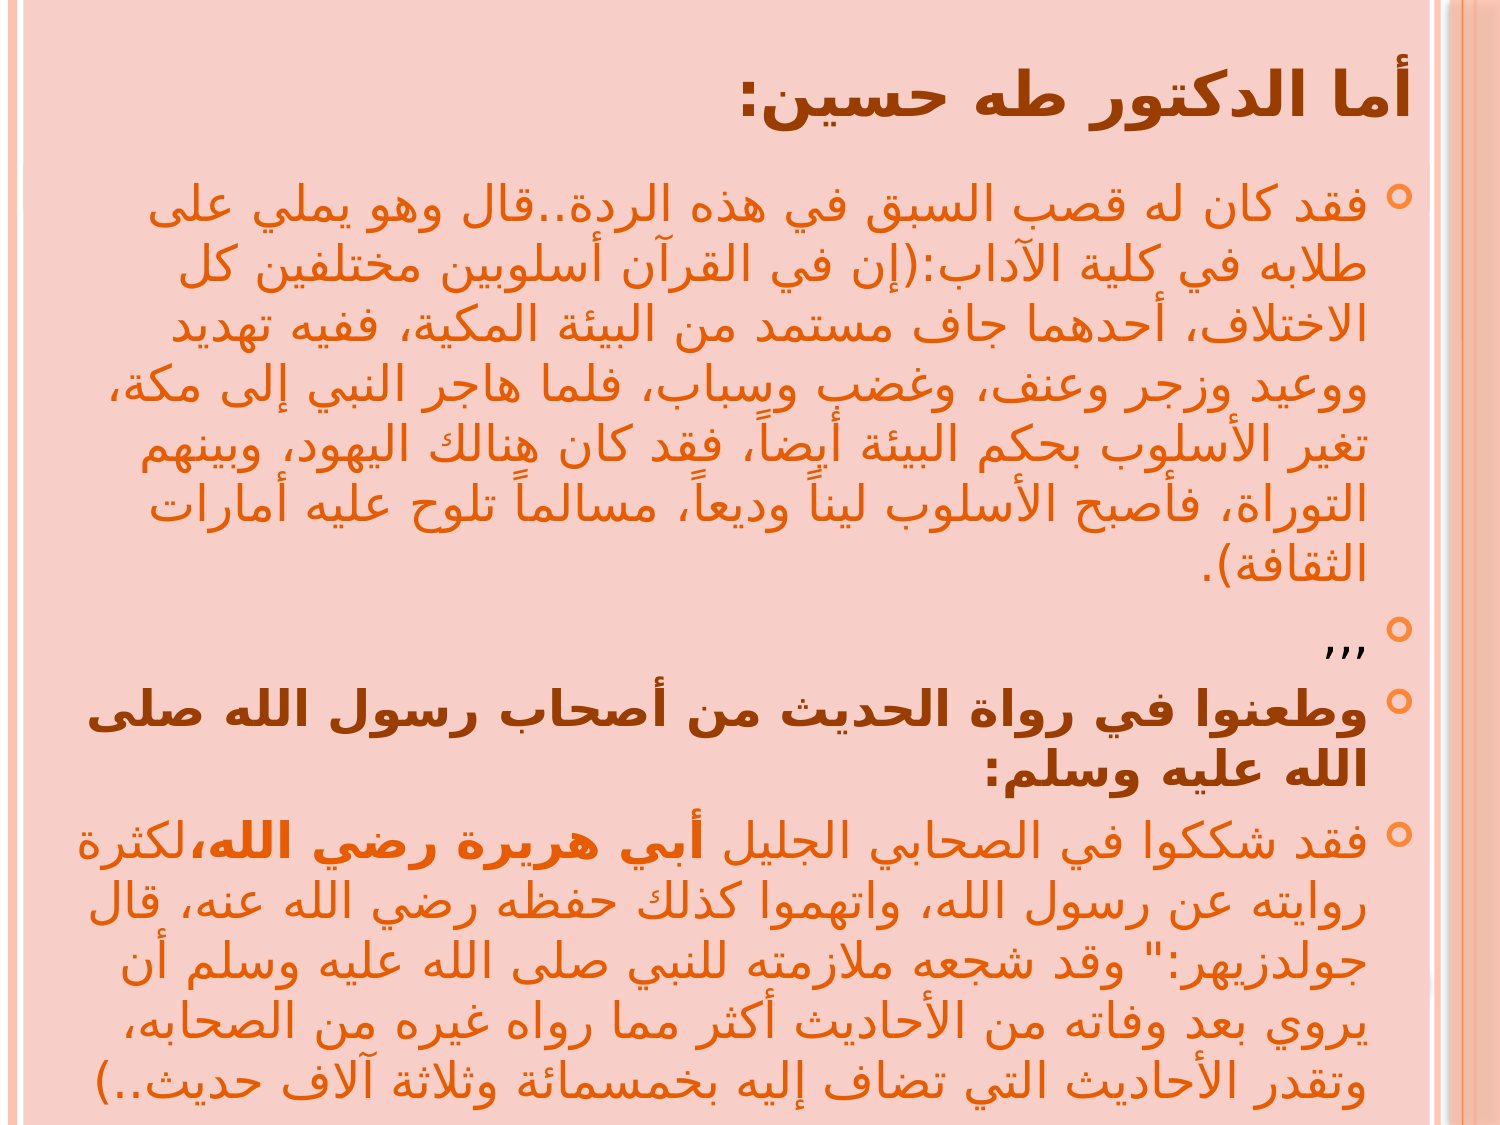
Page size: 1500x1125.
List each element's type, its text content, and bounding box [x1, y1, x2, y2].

title أما الدكتور طه حسين: [23, 0, 1430, 164]
list فقد كان له قصب السبق في هذه الردة..قال وهو يملي على طلابه في كلية الآداب:(إن في القرآن أسلوبين مختلفين كل الاختلاف، أحدهما جاف مستمد من البيئة المكية، ففيه تهديد ووعيد وزجر وعنف، وغضب وسباب، فلما هاجر النبي إلى مكة، تغير الأسلوب بحكم البيئة أيضاً، فقد كان هنالك اليهود، وبينهم التوراة، فأصبح الأسلوب ليناً وديعاً، مسالماً تلوح عليه أمارات الثقافة). ,,, وطعنوا في رواة الحديث من أصحاب رسول الله صلى الله عليه وسلم: فقد شككوا في الصحابي الجليل أبي هريرة رضي الله،لكثرة روايته عن رسول الله، واتهموا كذلك حفظه رضي الله عنه، قال جولدزيهر:" وقد شجعه ملازمته للنبي صلى الله عليه وسلم أن يروي بعد وفاته من الأحاديث أكثر مما رواه غيره من الصحابه، وتقدر الأحاديث التي تضاف إليه بخمسمائة وثلاثة آلاف حديث..) [23, 164, 1430, 1125]
